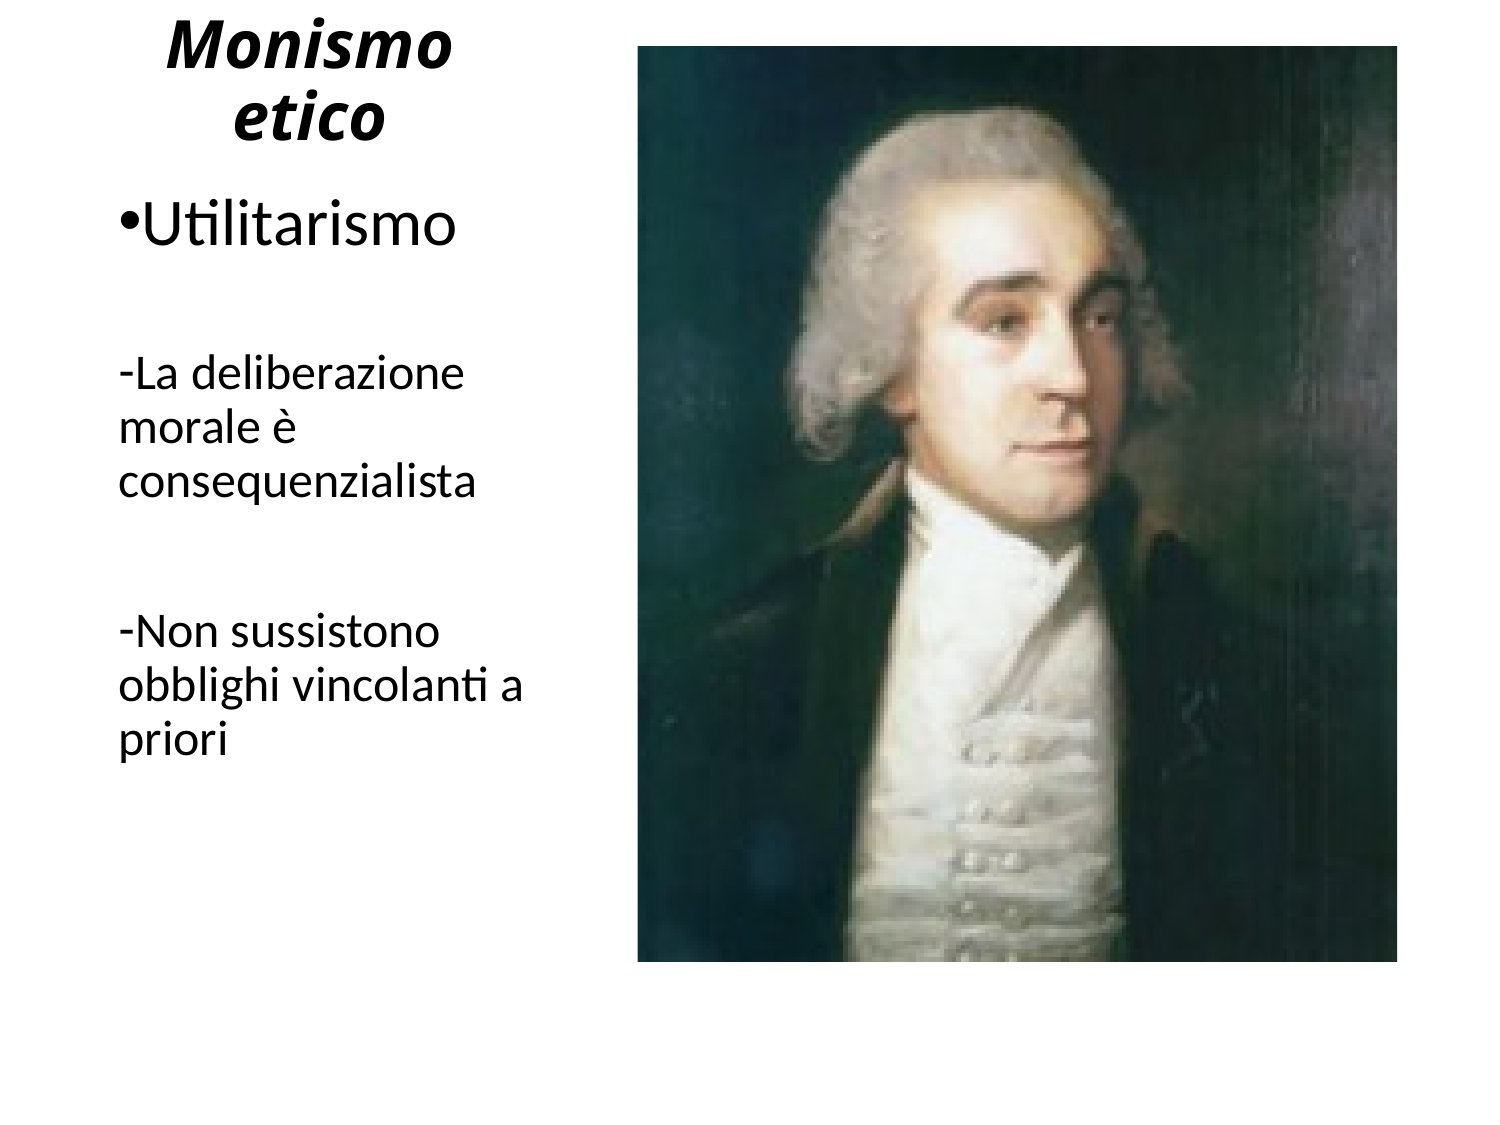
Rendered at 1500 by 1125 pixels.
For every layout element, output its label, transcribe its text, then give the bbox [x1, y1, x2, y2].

title Monismo etico [75, 46, 546, 162]
list Utilitarismo La deliberazione morale è consequenzialista Non sussistono obblighi vincolanti a priori [103, 180, 588, 963]
picture [637, 46, 1398, 962]
